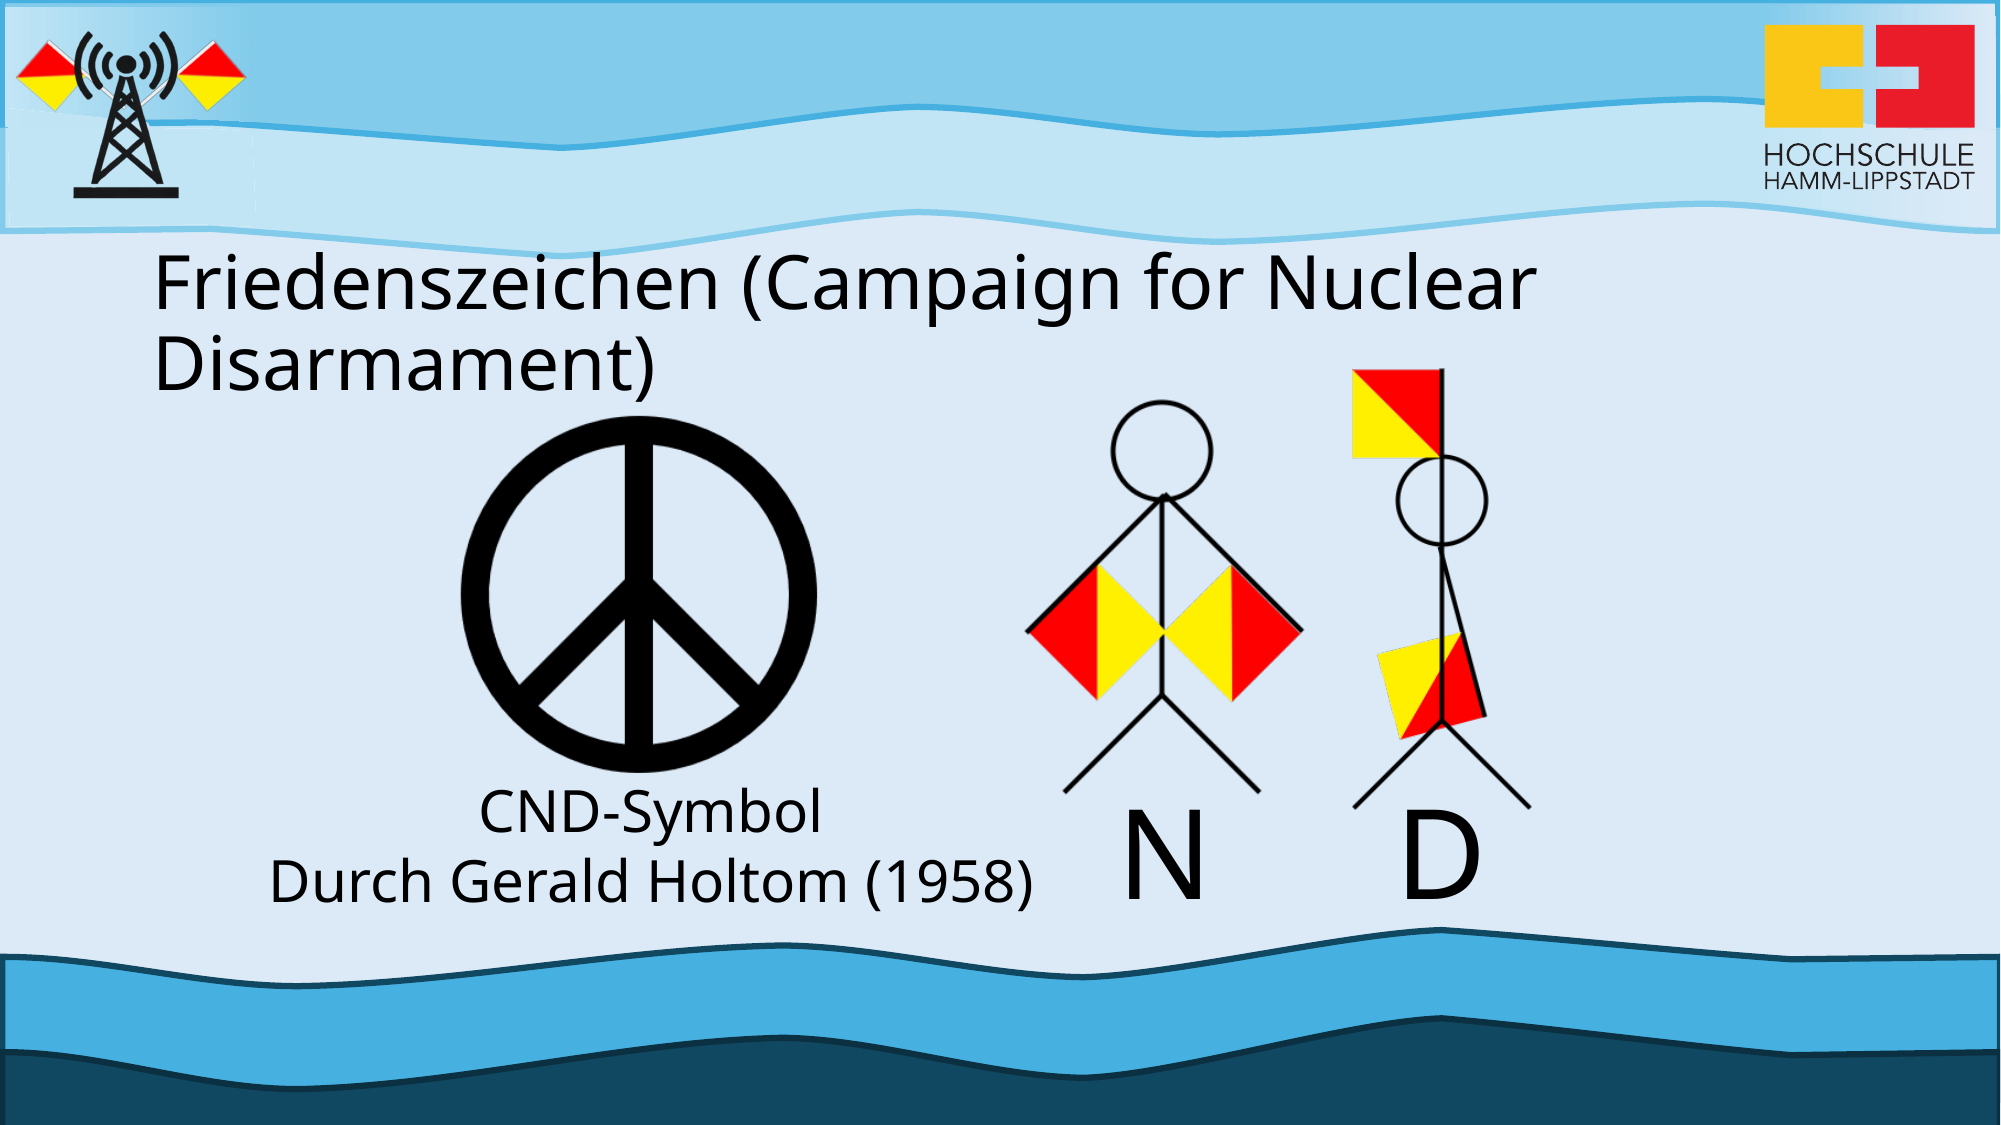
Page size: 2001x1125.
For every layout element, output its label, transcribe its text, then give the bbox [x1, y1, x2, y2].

text_box N [1102, 834, 1228, 932]
picture [7, 12, 256, 237]
title Friedenszeichen (Campaign for Nuclear Disarmament) [137, 216, 1863, 435]
text_box CND-Symbol Durch Gerald Holtom (1958) [253, 766, 1064, 922]
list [413, 369, 865, 821]
text_box D [1380, 834, 1502, 932]
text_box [999, 344, 1556, 834]
